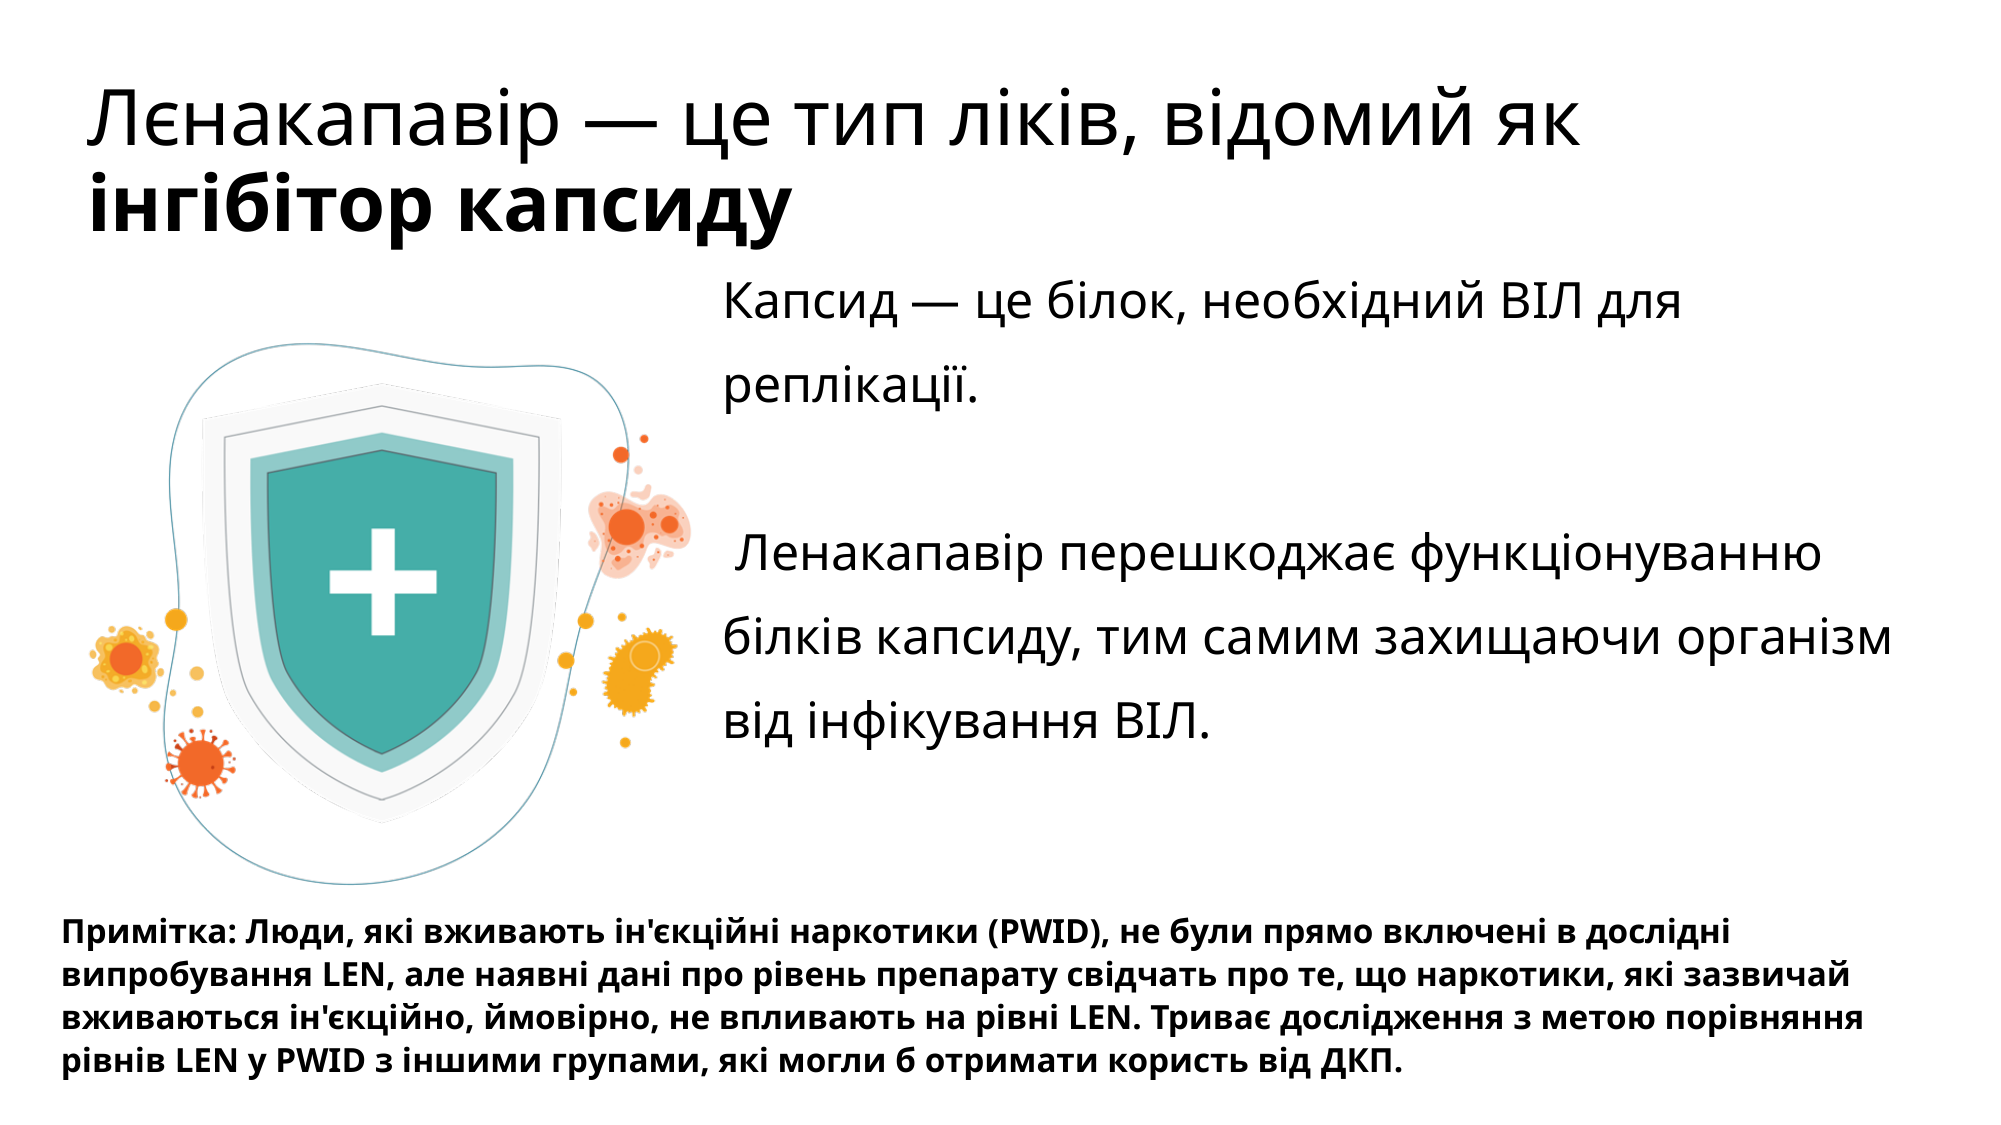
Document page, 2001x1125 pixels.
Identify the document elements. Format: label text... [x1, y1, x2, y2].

text_box Лєнакапавір — це тип ліків, відомий як інгібітор капсиду [87, 77, 1886, 335]
text_box [59, 296, 724, 961]
text_box Примітка: Люди, які вживають ін'єкційні наркотики (PWID), не були прямо включені в дослідні випробування LEN, але наявні дані про рівень препарату свідчать про те, що наркотики, які зазвичай вживаються ін'єкційно, ймовірно, не впливають на рівні LEN. Триває дослідження з метою порівняння рівнів LEN у PWID з іншими групами, які могли б отримати користь від ДКП. [60, 906, 1941, 1123]
text_box Капсид — це білок, необхідний ВІЛ для реплікації. Ленакапавір перешкоджає функціонуванню білків капсиду, тим самим захищаючи організм від інфікування ВІЛ. [722, 244, 1941, 749]
